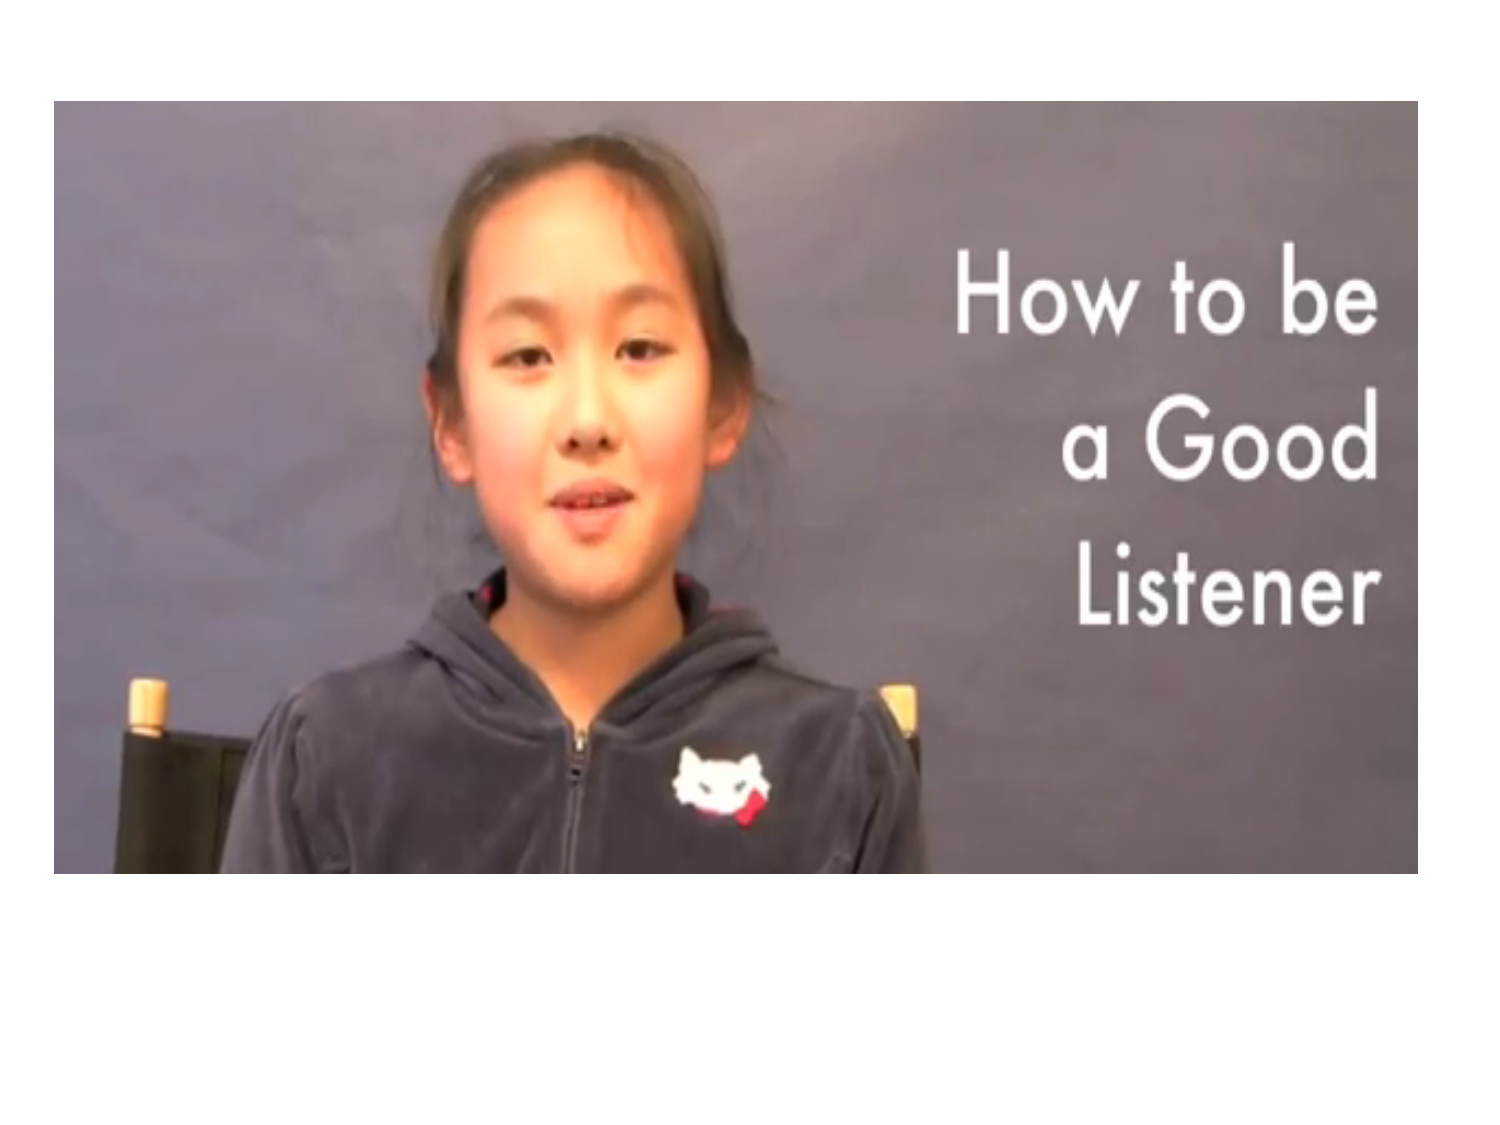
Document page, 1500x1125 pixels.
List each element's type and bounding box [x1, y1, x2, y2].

picture [53, 101, 1418, 874]
